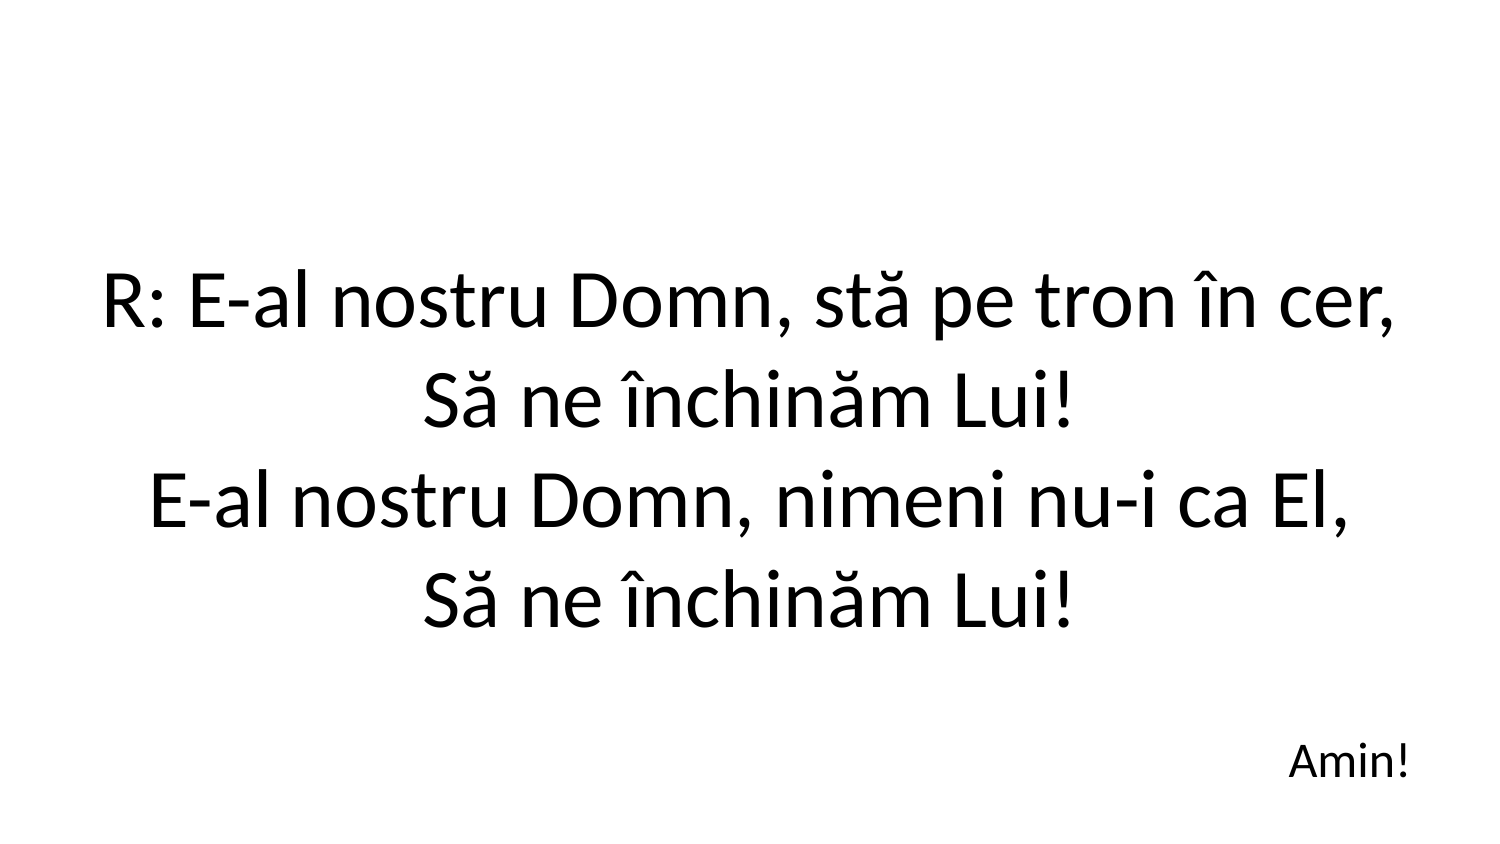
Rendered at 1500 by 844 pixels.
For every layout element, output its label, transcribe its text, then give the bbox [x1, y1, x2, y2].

text_box Amin! [1273, 674, 1427, 795]
text_box R: E-al nostru Domn, stă pe tron în cer, Să ne închinăm Lui! E-al nostru Domn, nimeni nu-i ca El, Să ne închinăm Lui! [86, 192, 1414, 652]
